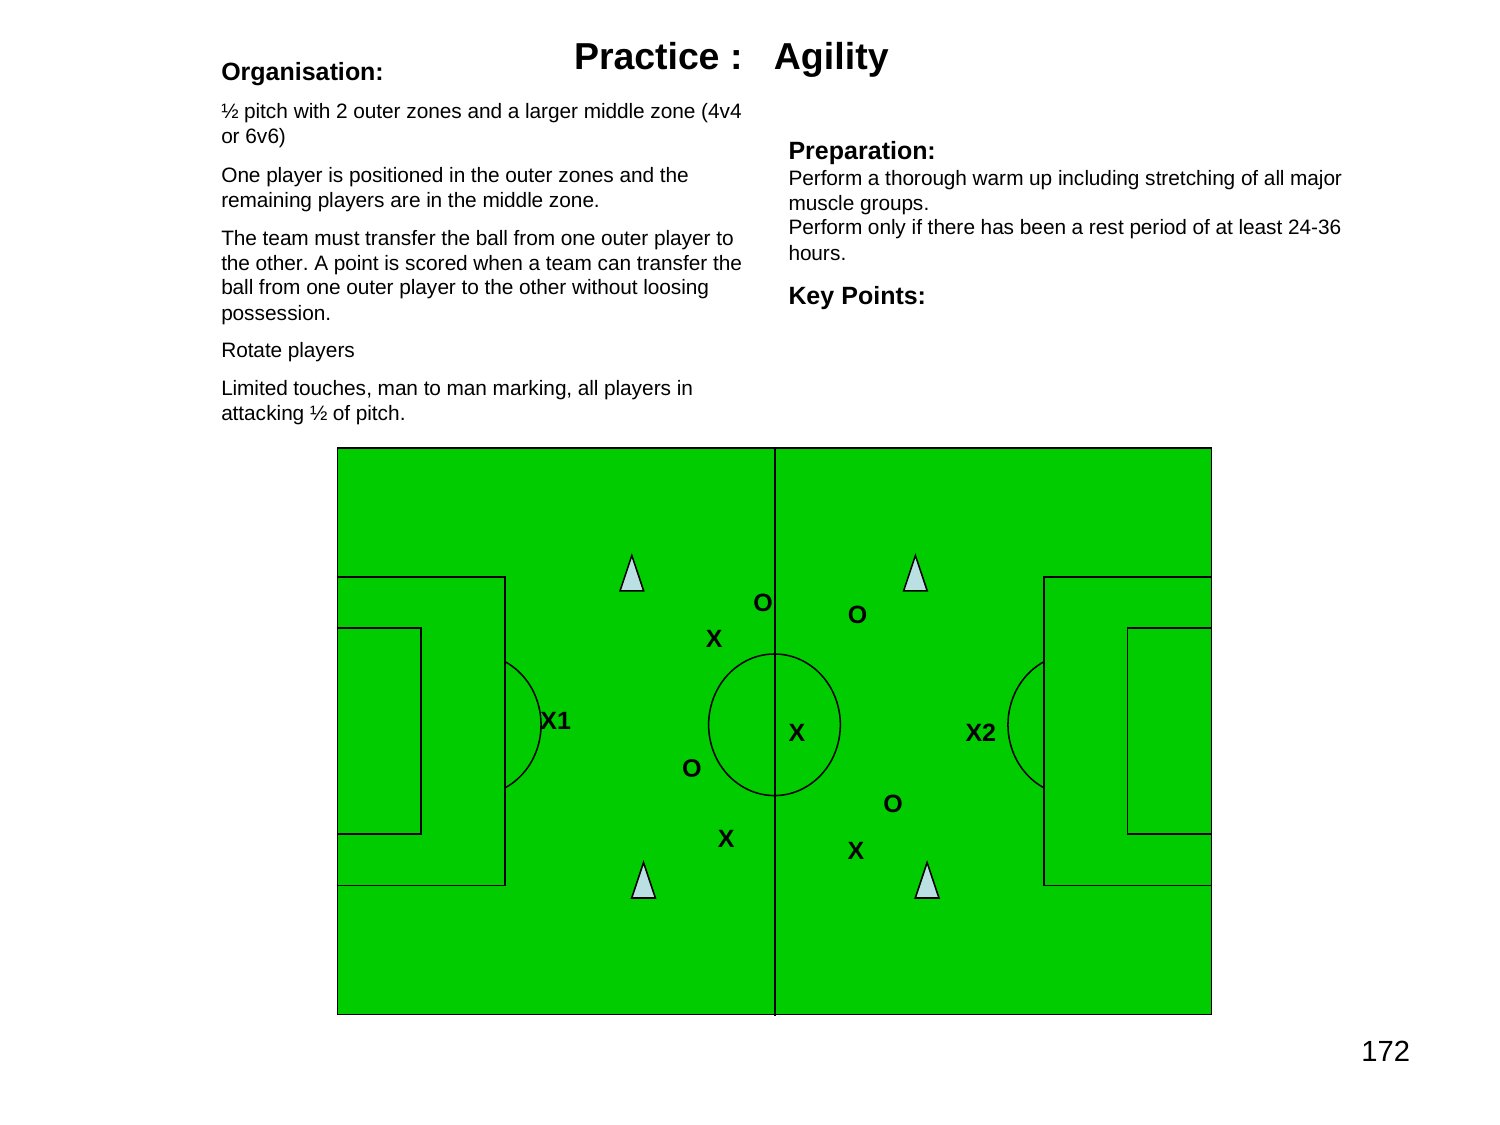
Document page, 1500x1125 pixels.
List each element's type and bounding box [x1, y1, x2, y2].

text_box [1074, 1024, 1425, 1103]
text_box [206, 24, 1388, 433]
text_box [337, 447, 1212, 1017]
